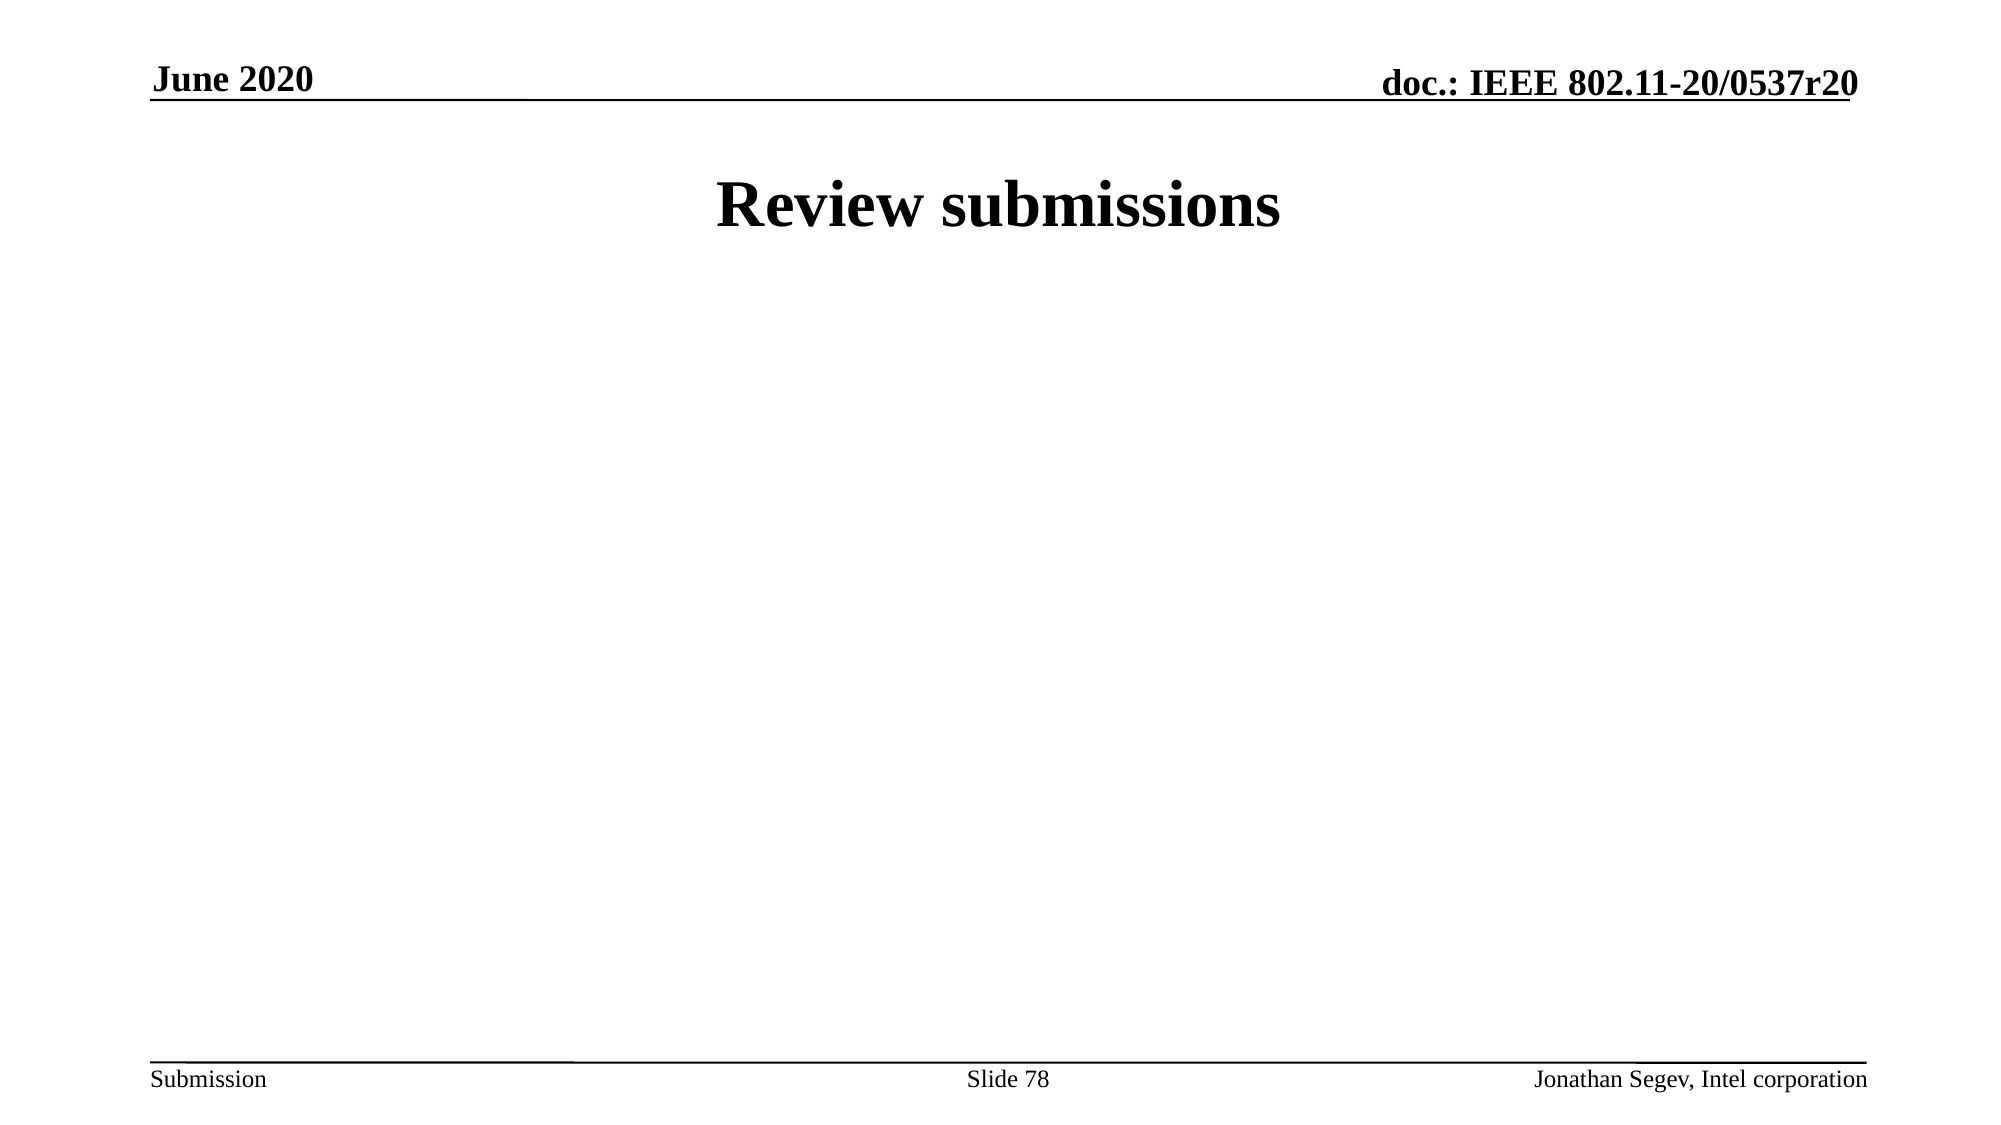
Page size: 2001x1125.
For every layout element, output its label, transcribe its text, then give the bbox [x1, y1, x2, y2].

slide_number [152, 54, 563, 100]
slide_number Slide 78 [950, 1061, 1067, 1123]
title Review submissions [149, 112, 1850, 288]
footer Jonathan Segev, Intel corporation [1171, 1061, 1869, 1093]
